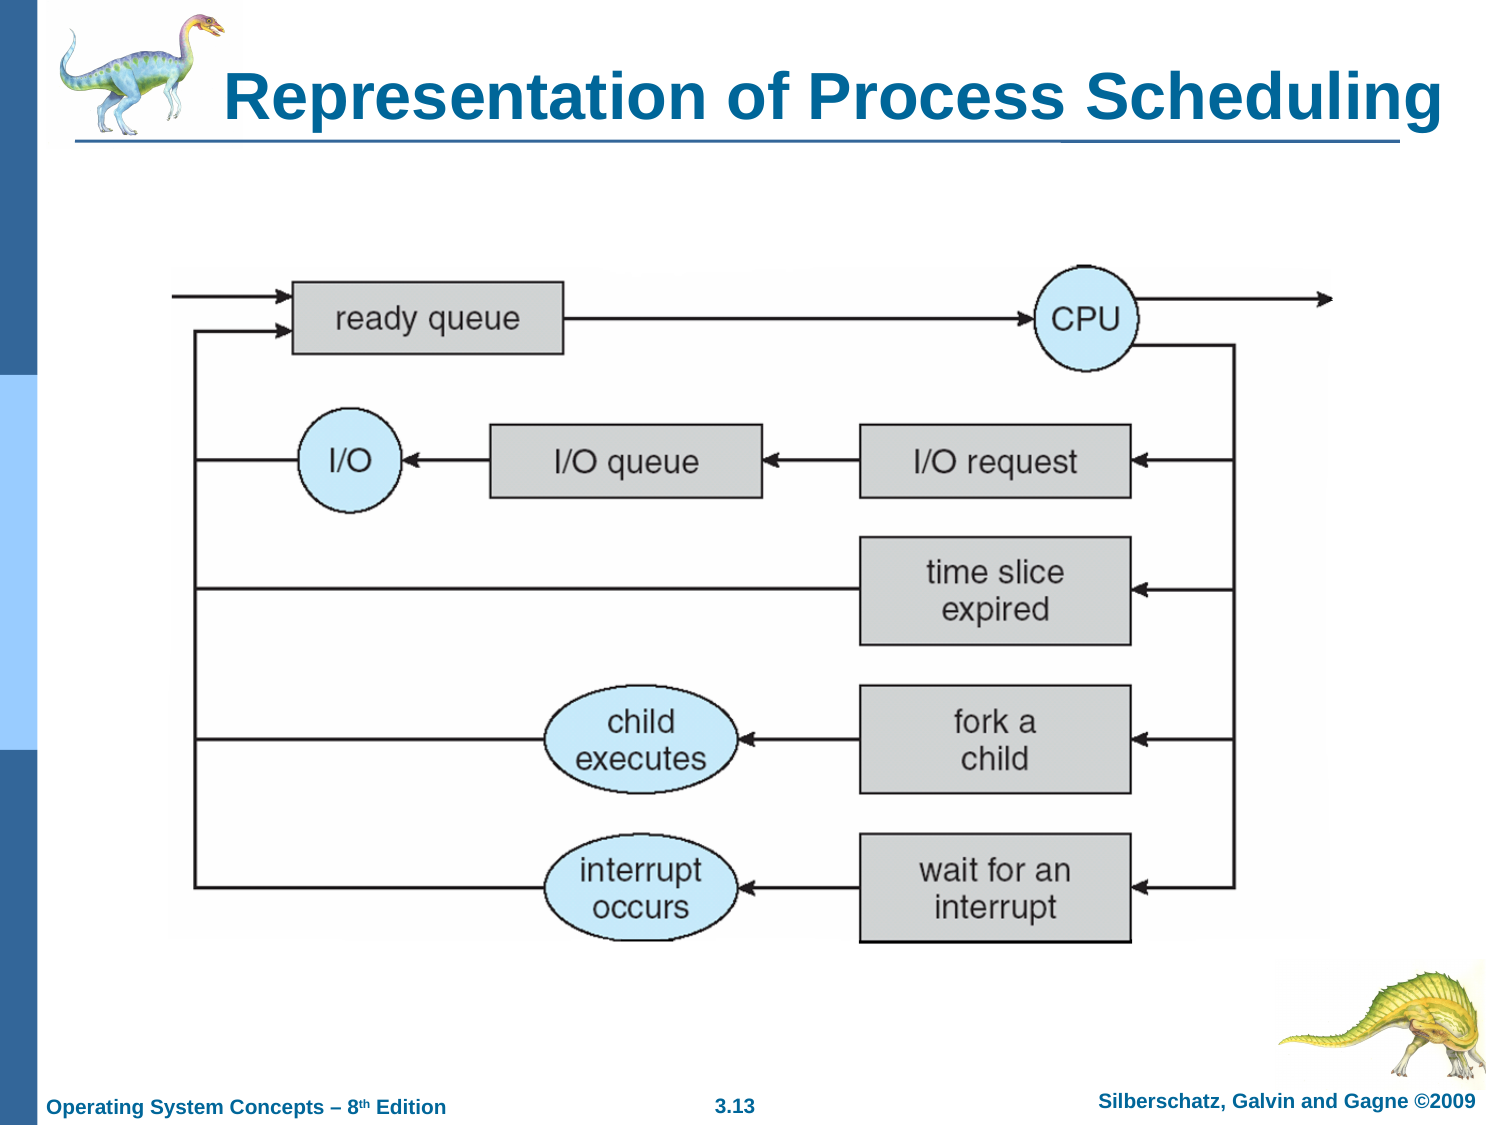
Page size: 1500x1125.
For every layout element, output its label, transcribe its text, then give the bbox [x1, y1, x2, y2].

picture [157, 255, 1339, 949]
picture [46, 0, 243, 149]
title Representation of Process Scheduling [159, 45, 1500, 141]
picture [1275, 959, 1486, 1090]
